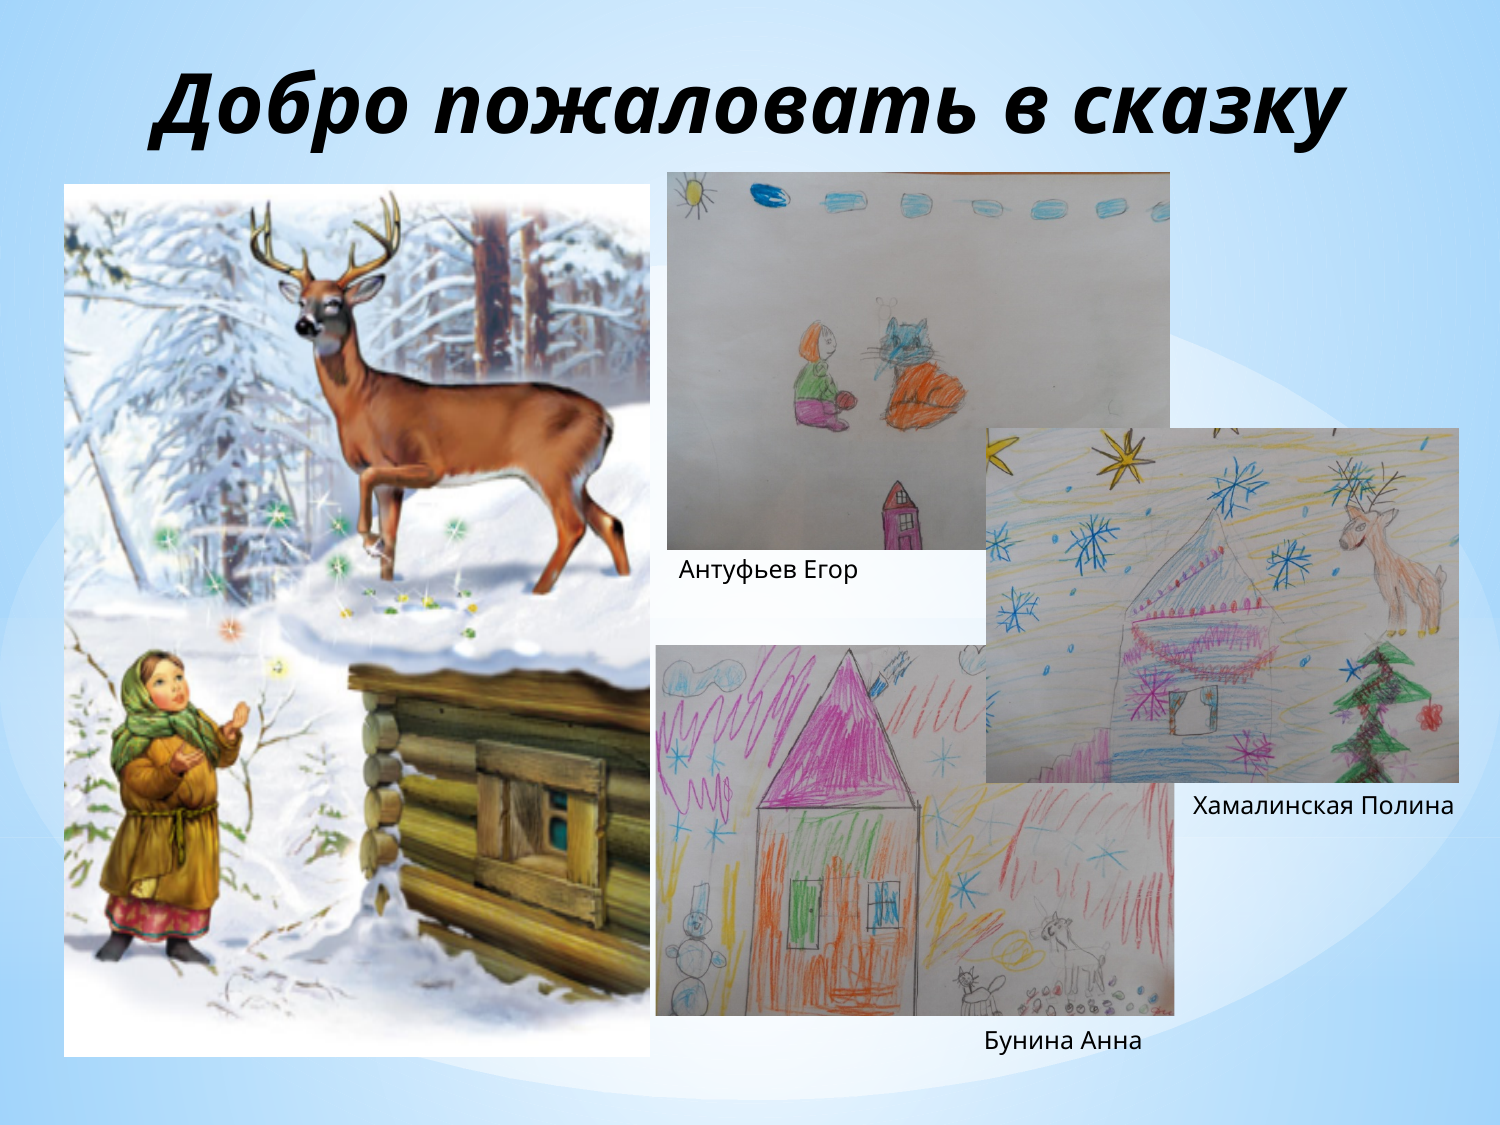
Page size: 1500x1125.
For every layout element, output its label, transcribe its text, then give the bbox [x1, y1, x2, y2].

text_box Бунина Анна [969, 1025, 1158, 1062]
text_box Антуфьев Егор [664, 555, 874, 592]
text_box Добро пожаловать в сказку [41, 42, 1459, 196]
text_box Хамалинская Полина [1180, 782, 1470, 827]
picture [64, 184, 650, 1057]
picture [655, 172, 1459, 1016]
